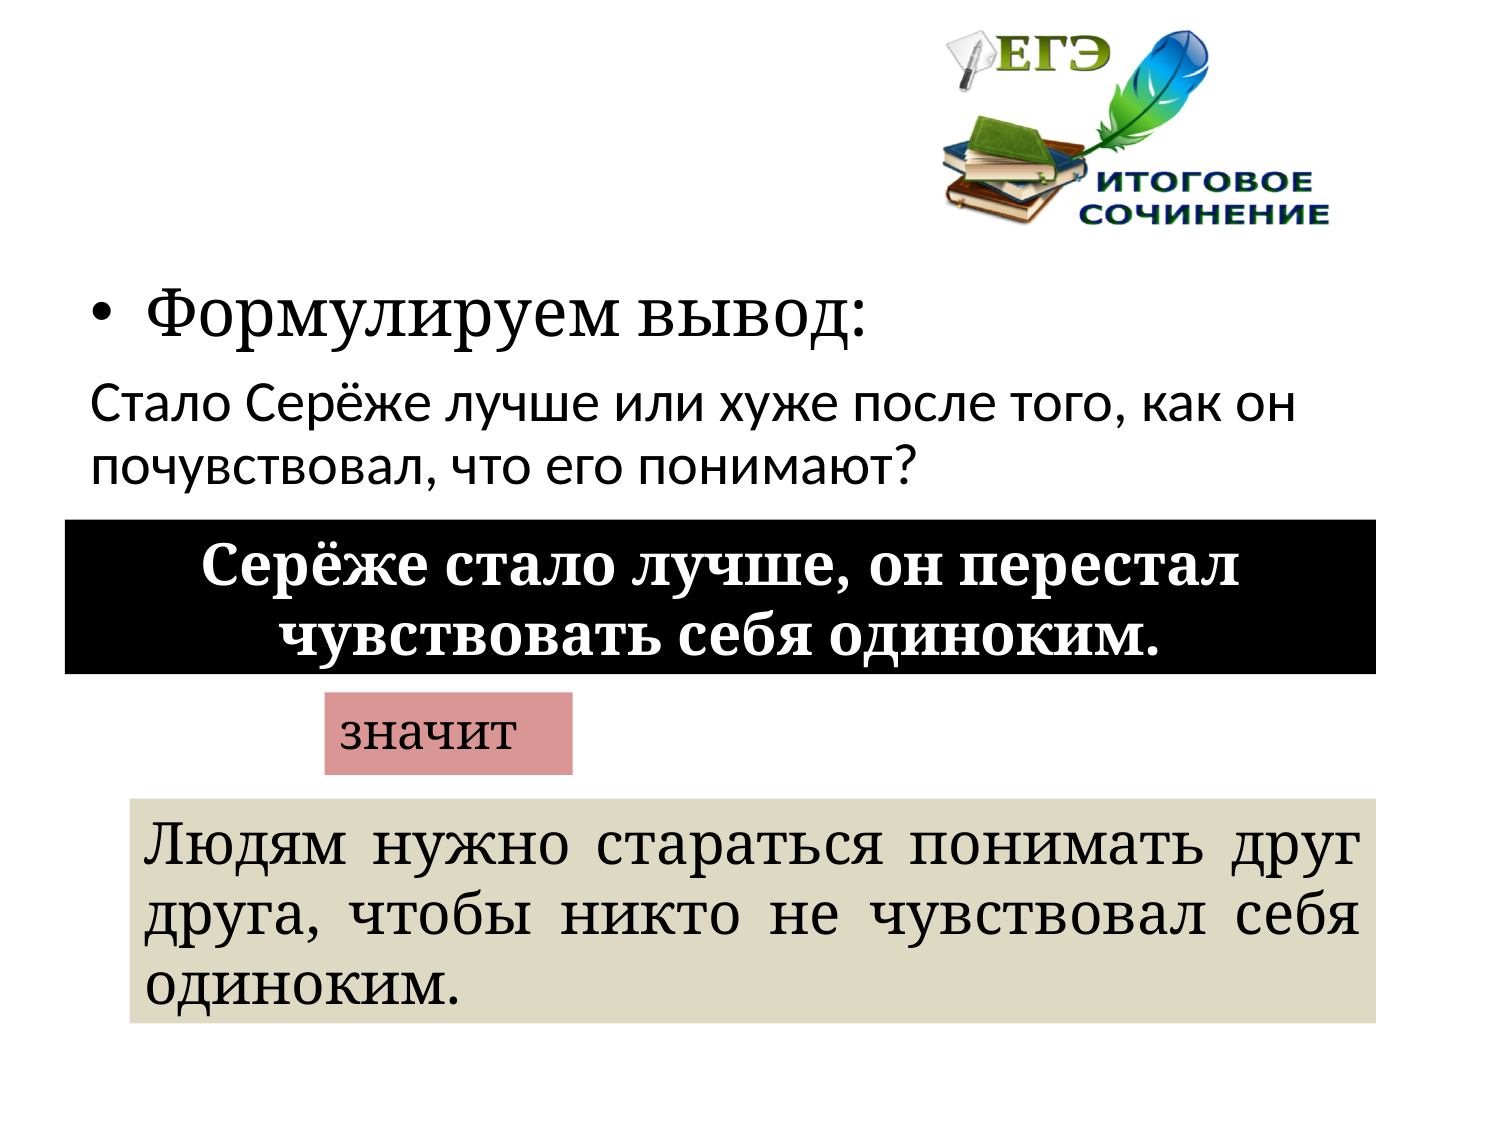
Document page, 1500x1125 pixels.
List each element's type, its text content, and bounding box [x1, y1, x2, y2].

text_box Людям нужно стараться понимать друг друга, чтобы никто не чувствовал себя одиноким. [129, 798, 1376, 1024]
text_box Серёже стало лучше, он перестал чувствовать себя одиноким. [64, 519, 1376, 675]
list Формулируем вывод: Стало Серёже лучше или хуже после того, как он почувствовал, что его понимают? [75, 262, 1425, 1005]
picture [879, 18, 1424, 244]
text_box значит [324, 692, 573, 775]
